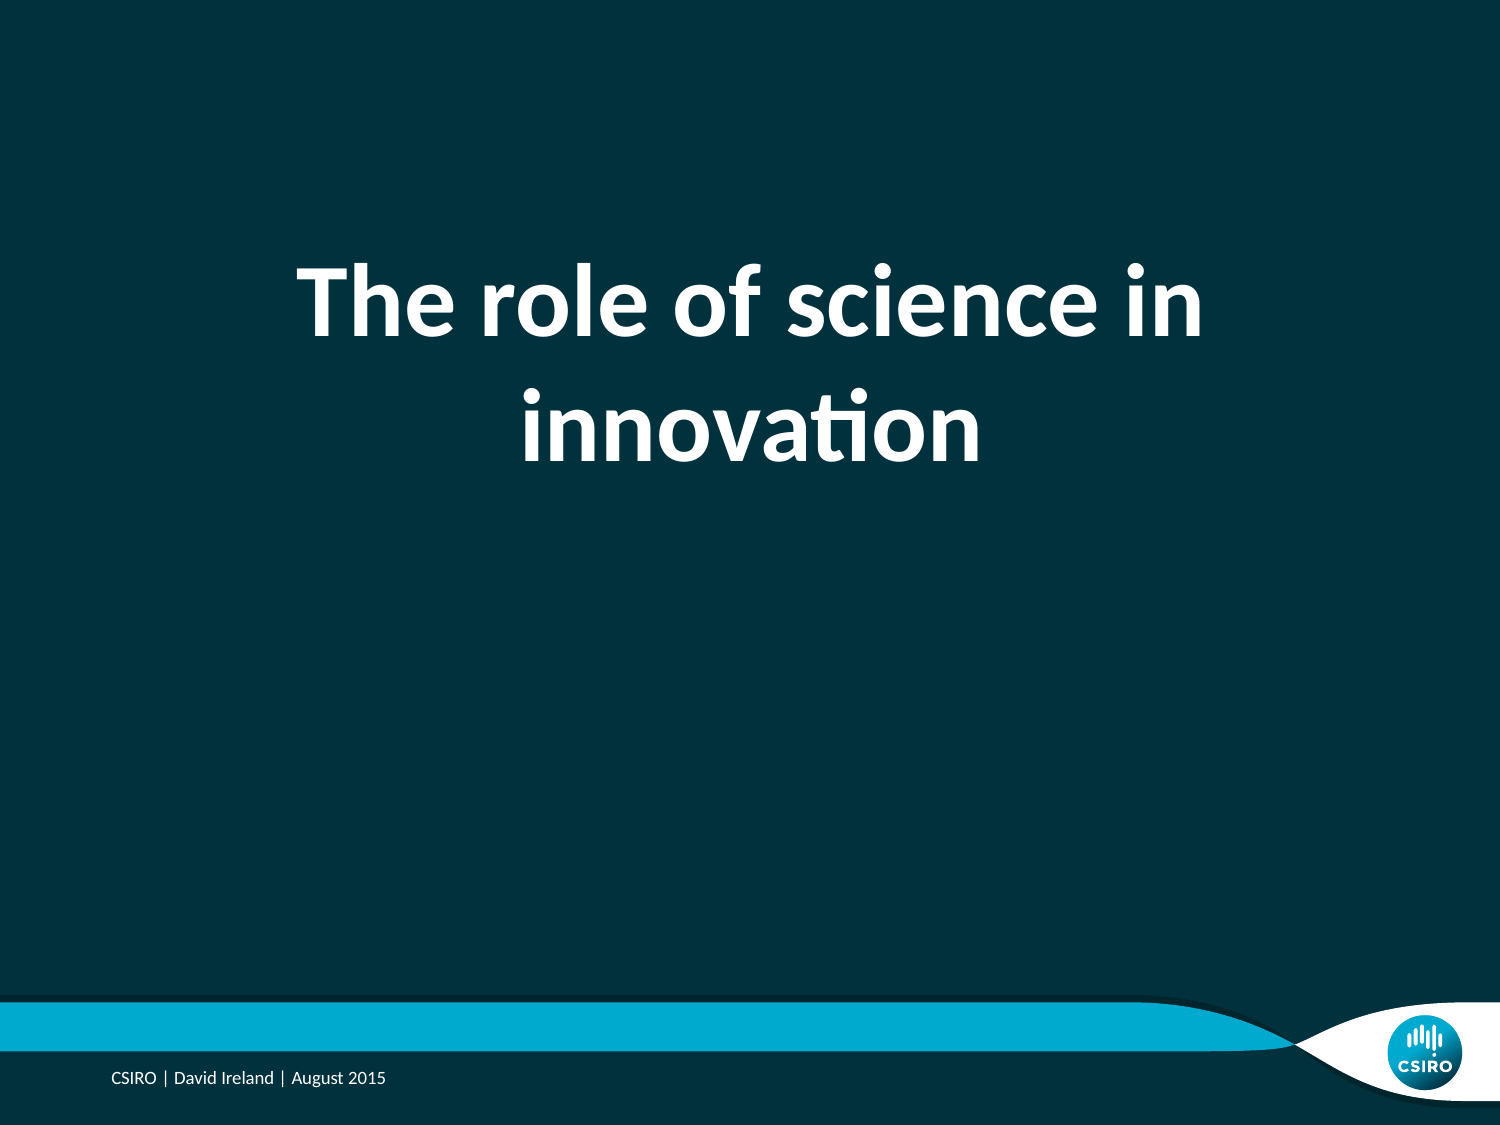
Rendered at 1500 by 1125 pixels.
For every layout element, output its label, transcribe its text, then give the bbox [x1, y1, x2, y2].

footer CSIRO | David Ireland | August 2015 [111, 1067, 1110, 1088]
list The role of science in innovation [59, 231, 1444, 662]
